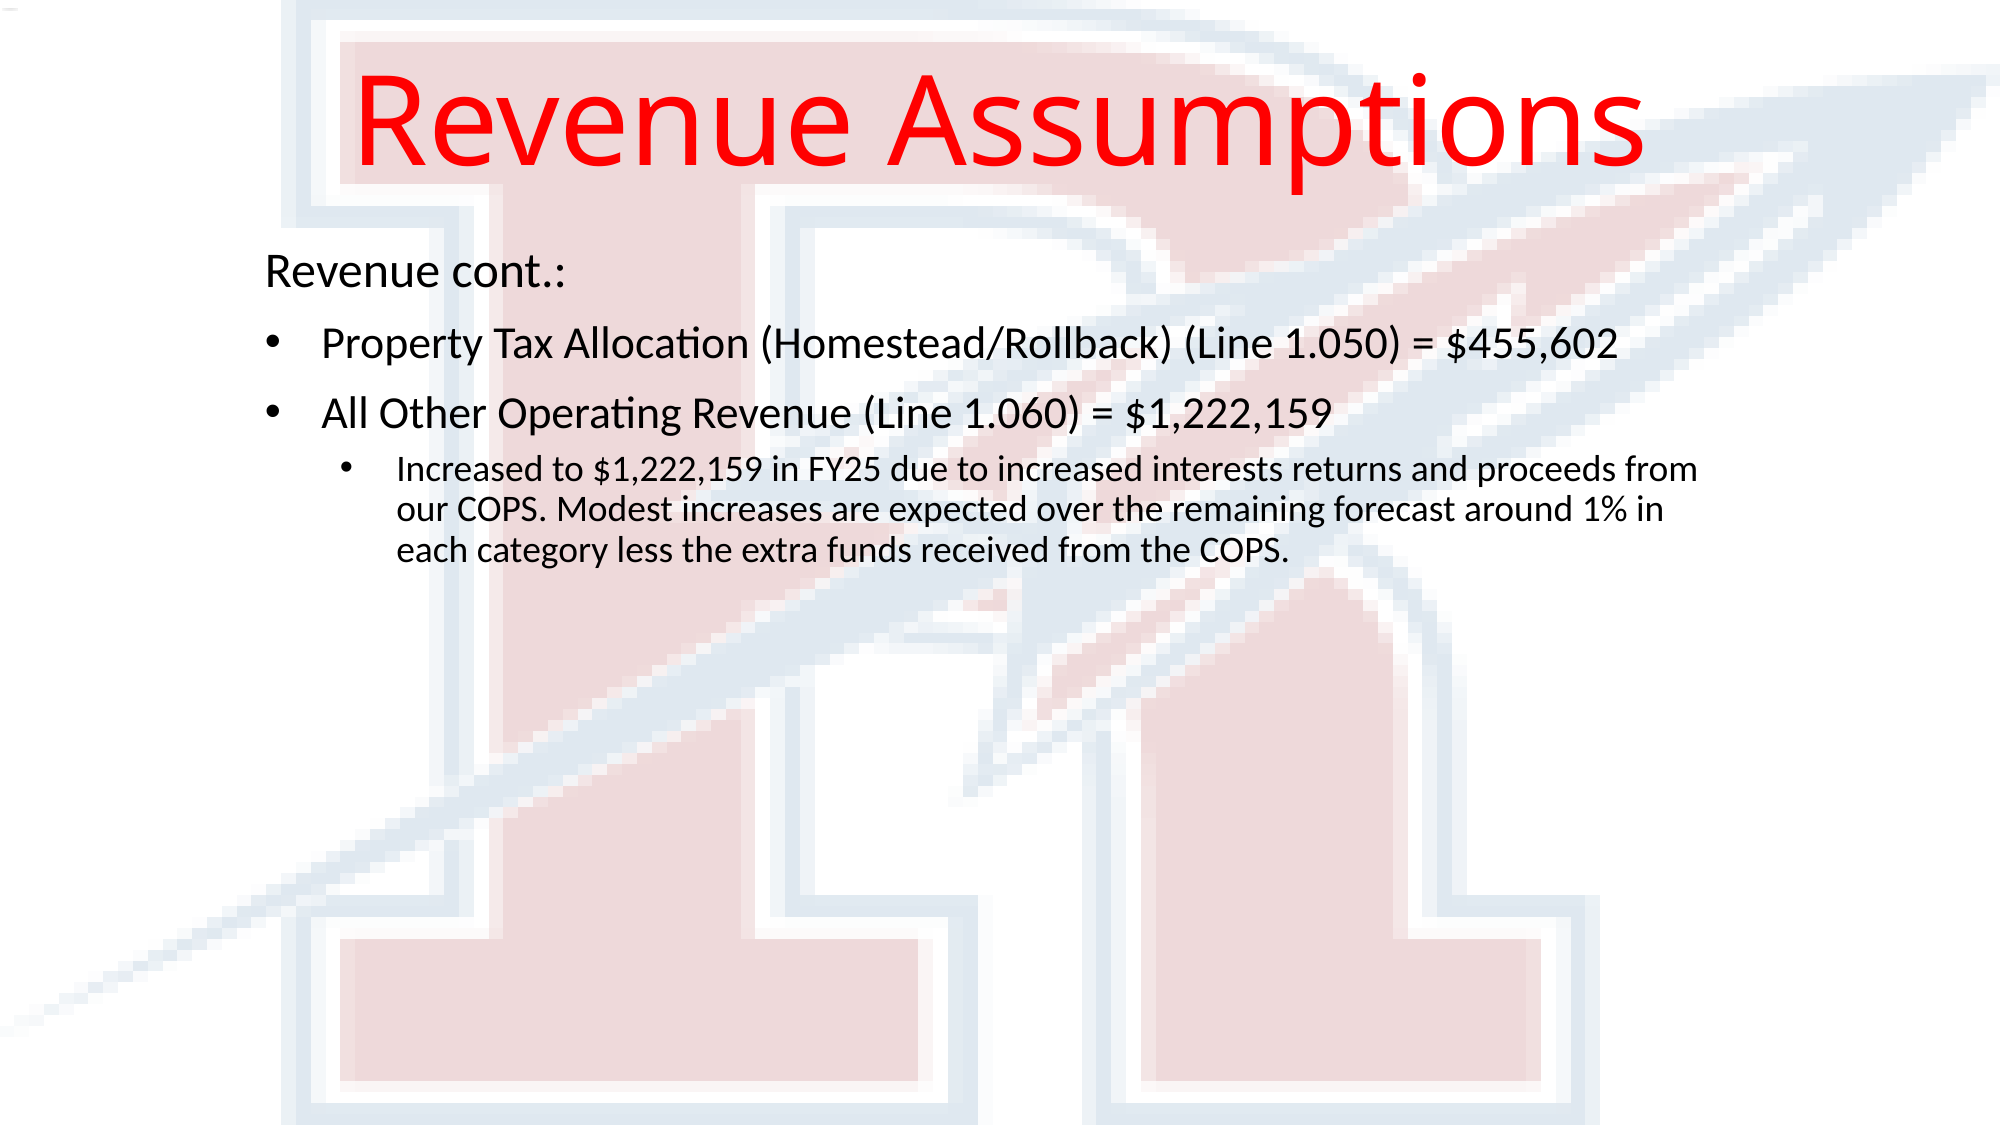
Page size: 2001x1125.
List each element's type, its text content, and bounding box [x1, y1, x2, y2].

subtitle Revenue cont.: Property Tax Allocation (Homestead/Rollback) (Line 1.050) = $455,602 All Other Operating Revenue (Line 1.060) = $1,222,159 Increased to $1,222,159 in FY25 due to increased interests returns and proceeds from our COPS. Modest increases are expected over the remaining forecast around 1% in each category less the extra funds received from the COPS. [249, 236, 1750, 1084]
title Revenue Assumptions [249, 41, 1750, 200]
